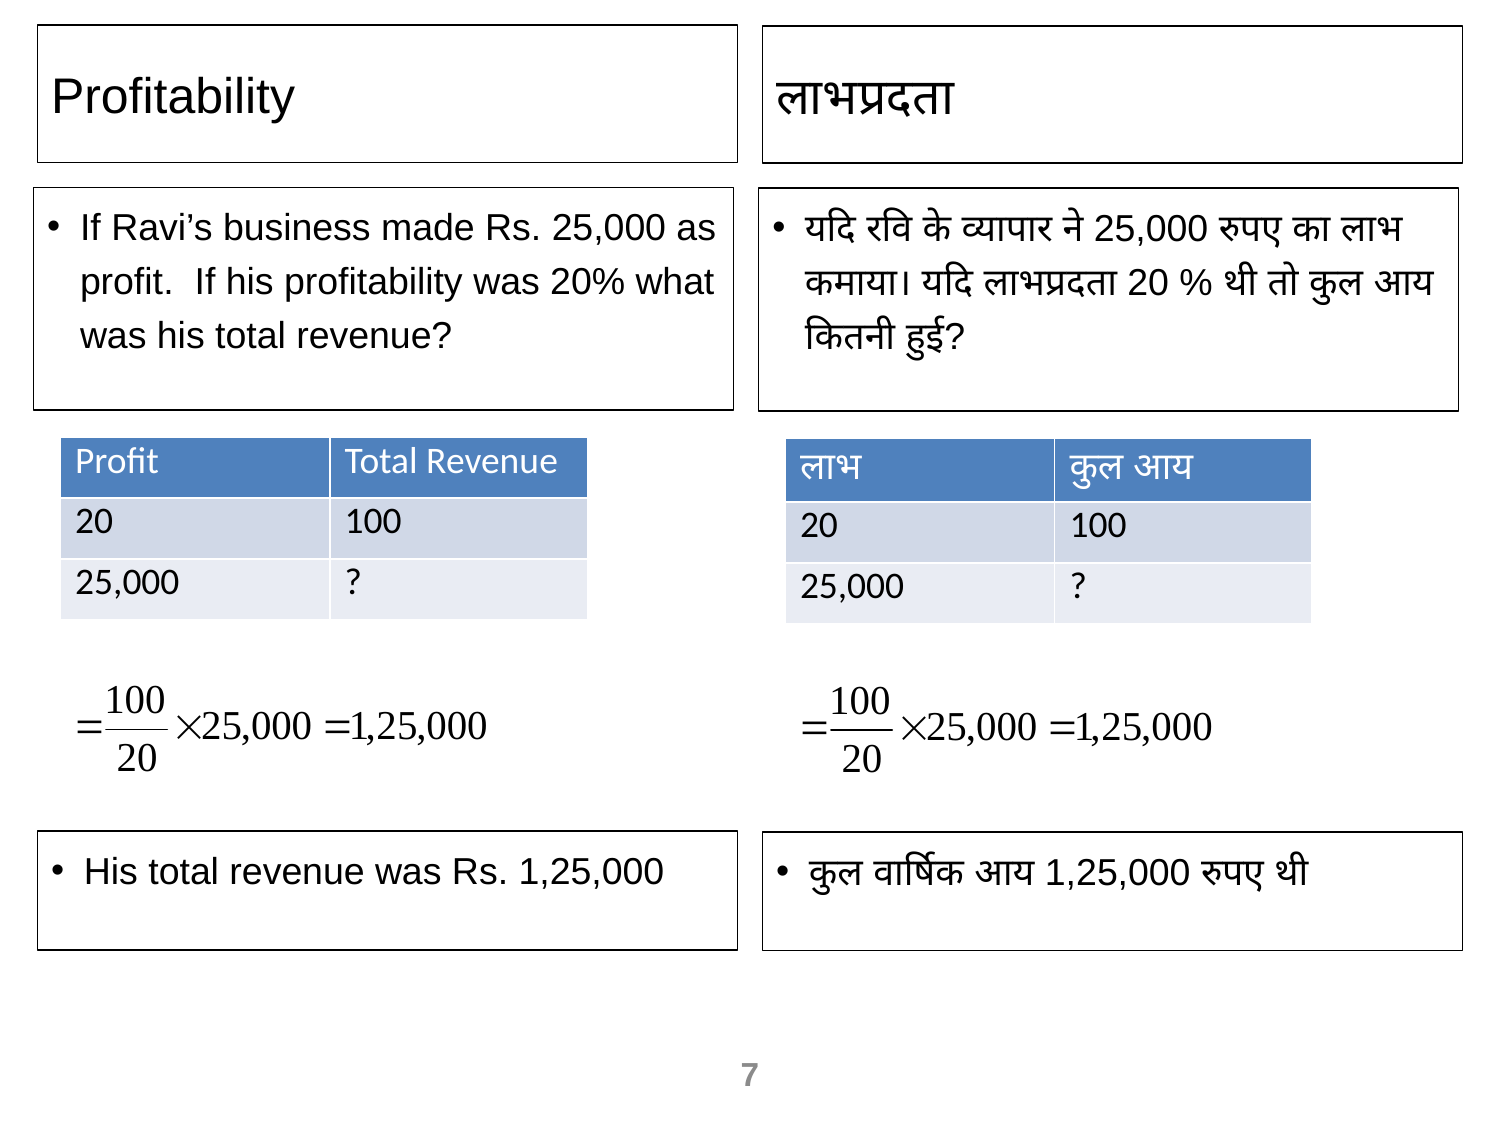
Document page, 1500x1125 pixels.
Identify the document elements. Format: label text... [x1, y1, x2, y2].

table_cell ? [331, 560, 587, 619]
text_box लाभप्रदता [762, 25, 1463, 164]
table_cell 100 [331, 499, 587, 558]
table_cell 20 [786, 503, 1054, 562]
text_box Profitability [37, 24, 738, 163]
table_header Profit [61, 438, 329, 497]
table_cell 100 [1055, 503, 1311, 562]
text_box यदि रवि के व्यापार ने 25,000 रुपए का लाभ कमाया। यदि लाभप्रदता 20 % थी तो कुल आय कितनी हुई? [758, 188, 1459, 411]
text_box His total revenue was Rs. 1,25,000 [37, 831, 738, 950]
table_header Total Revenue [331, 438, 587, 497]
table_cell 25,000 [61, 560, 329, 619]
table_header कुल आय [1055, 439, 1311, 501]
table_cell 25,000 [786, 564, 1054, 623]
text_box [791, 675, 1219, 782]
slide_number 7 [512, 1042, 988, 1103]
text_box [66, 674, 494, 781]
table_cell 20 [61, 499, 329, 558]
table_cell ? [1055, 564, 1311, 623]
table_header लाभ [786, 439, 1054, 501]
text_box If Ravi’s business made Rs. 25,000 as profit. If his profitability was 20% what was his total revenue? [33, 187, 734, 411]
text_box कुल वार्षि‍क आय 1,25,000 रुपए थी [762, 832, 1463, 951]
